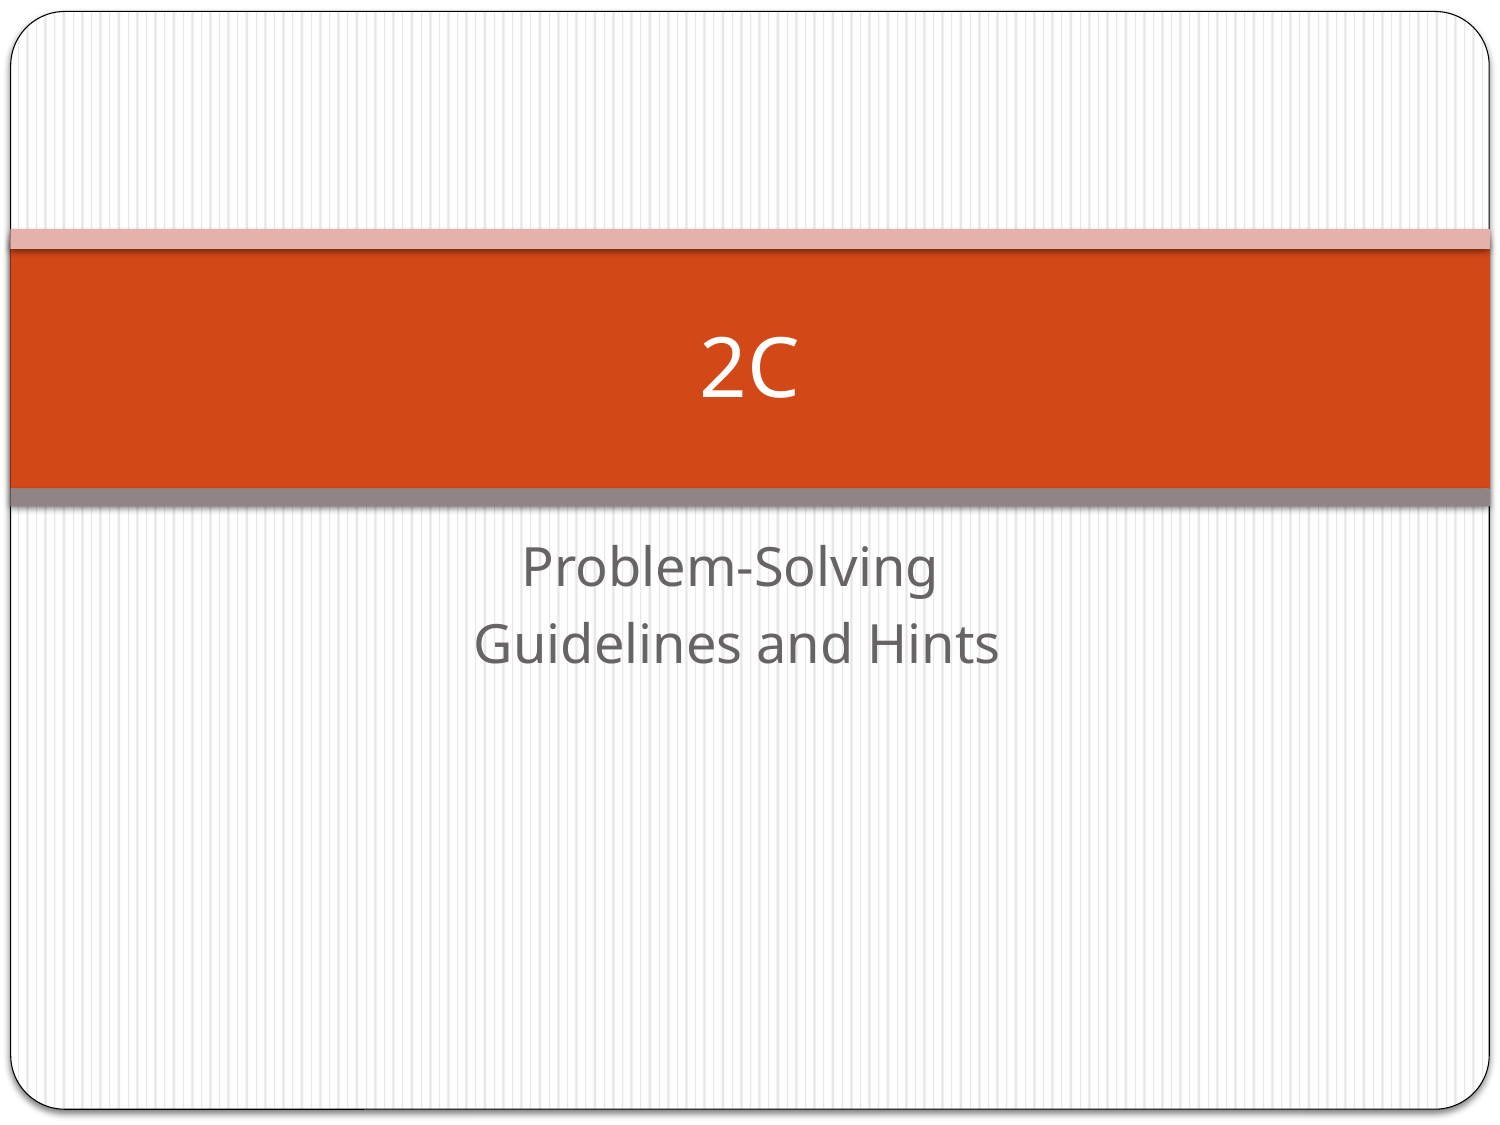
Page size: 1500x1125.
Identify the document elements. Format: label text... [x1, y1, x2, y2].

title 2C [75, 247, 1425, 489]
subtitle Problem-Solving Guidelines and Hints [212, 525, 1263, 788]
